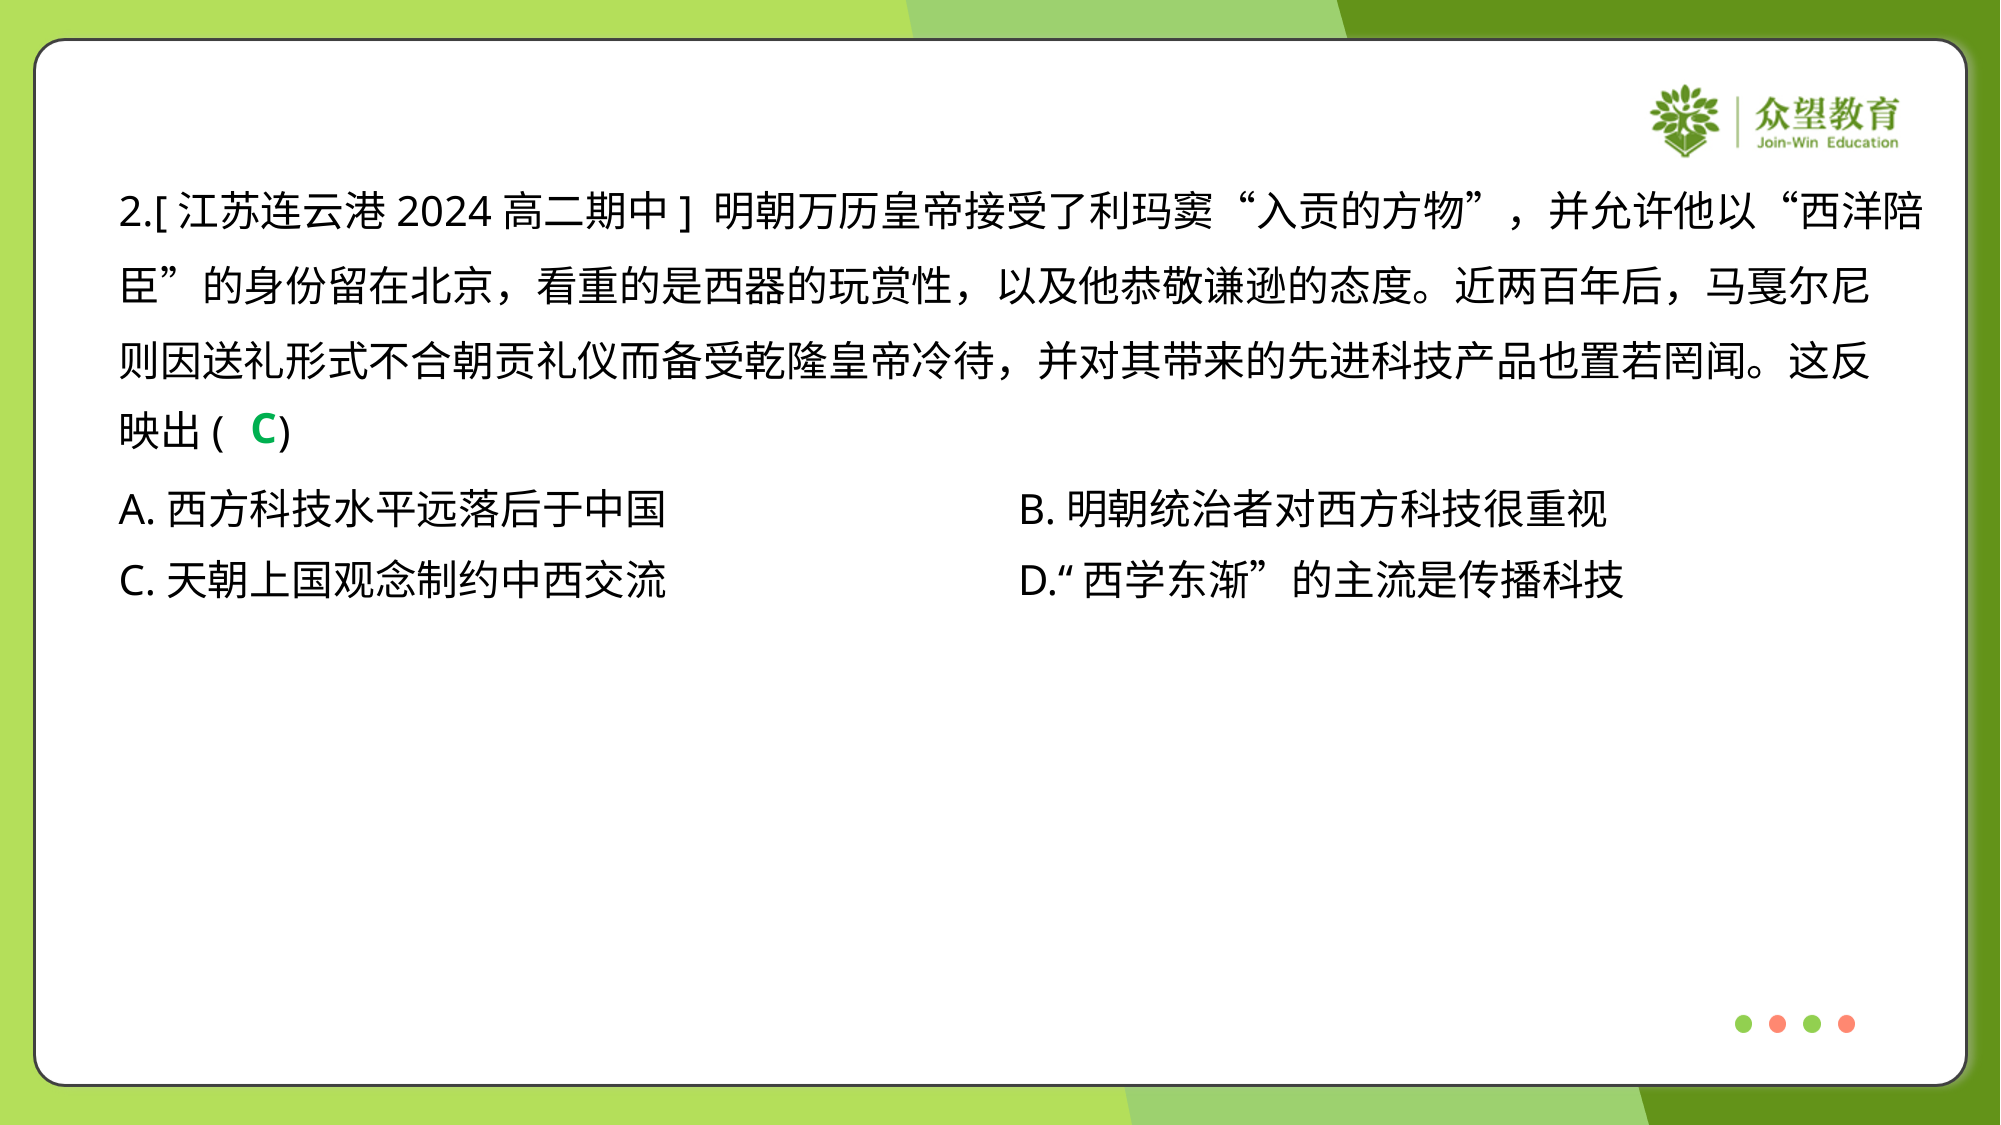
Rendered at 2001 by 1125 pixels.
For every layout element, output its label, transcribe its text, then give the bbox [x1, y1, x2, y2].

text_box C [234, 381, 293, 446]
text_box A.西方科技水平远落后于中国 B.明朝统治者对西方科技很重视 C.天朝上国观念制约中西交流 D.“西学东渐”的主流是传播科技 [118, 457, 1883, 597]
text_box 2.[江苏连云港2024高二期中] 明朝万历皇帝接受了利玛窦“入贡的方物”，并允许他以“西洋陪 臣”的身份留在北京，看重的是西器的玩赏性，以及他恭敬谦逊的态度。近两百年后，马戛尔尼 则因送礼形式不合朝贡礼仪而备受乾隆皇帝冷待，并对其带来的先进科技产品也置若罔闻。这反 映出( ) [118, 159, 1883, 448]
picture [0, 0, 2000, 1125]
